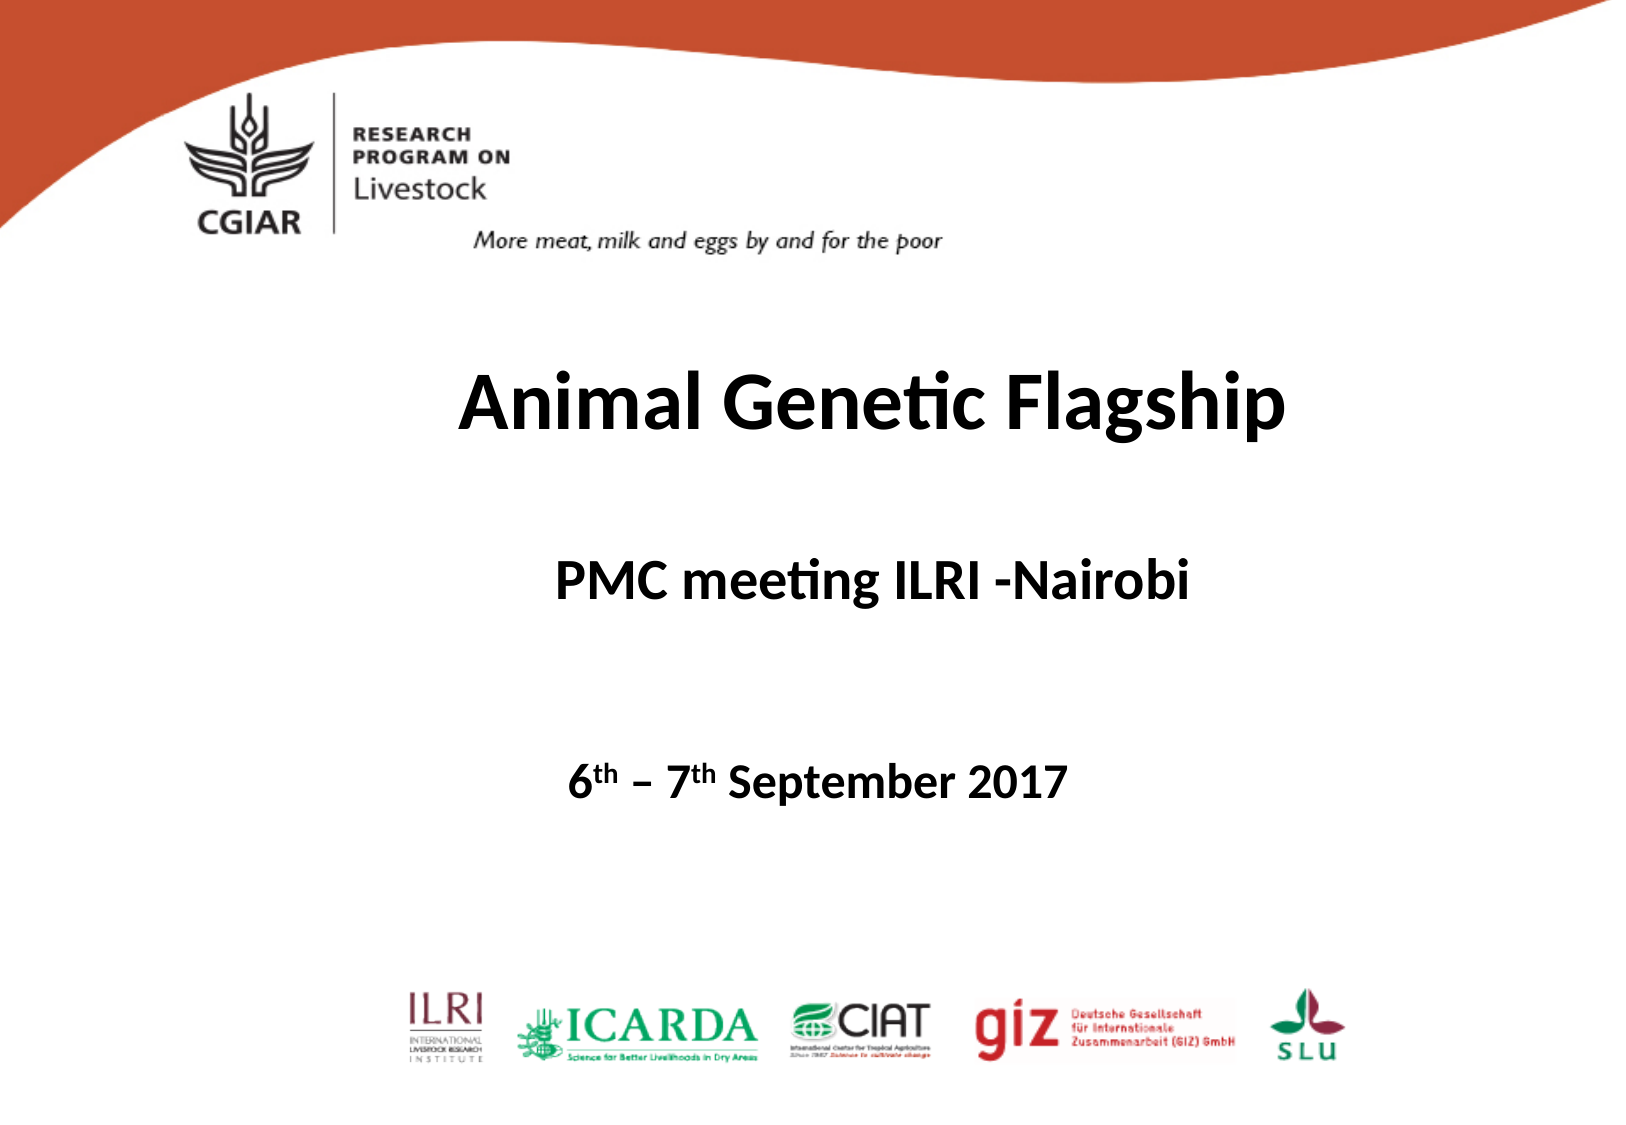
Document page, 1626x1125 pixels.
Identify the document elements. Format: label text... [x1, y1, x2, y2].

picture [382, 974, 1384, 1084]
list 6th – 7th September 2017 [0, 747, 1625, 821]
picture [0, 0, 1625, 272]
list PMC meeting ILRI -Nairobi [311, 542, 1436, 624]
list Animal Genetic Flagship [311, 350, 1436, 463]
